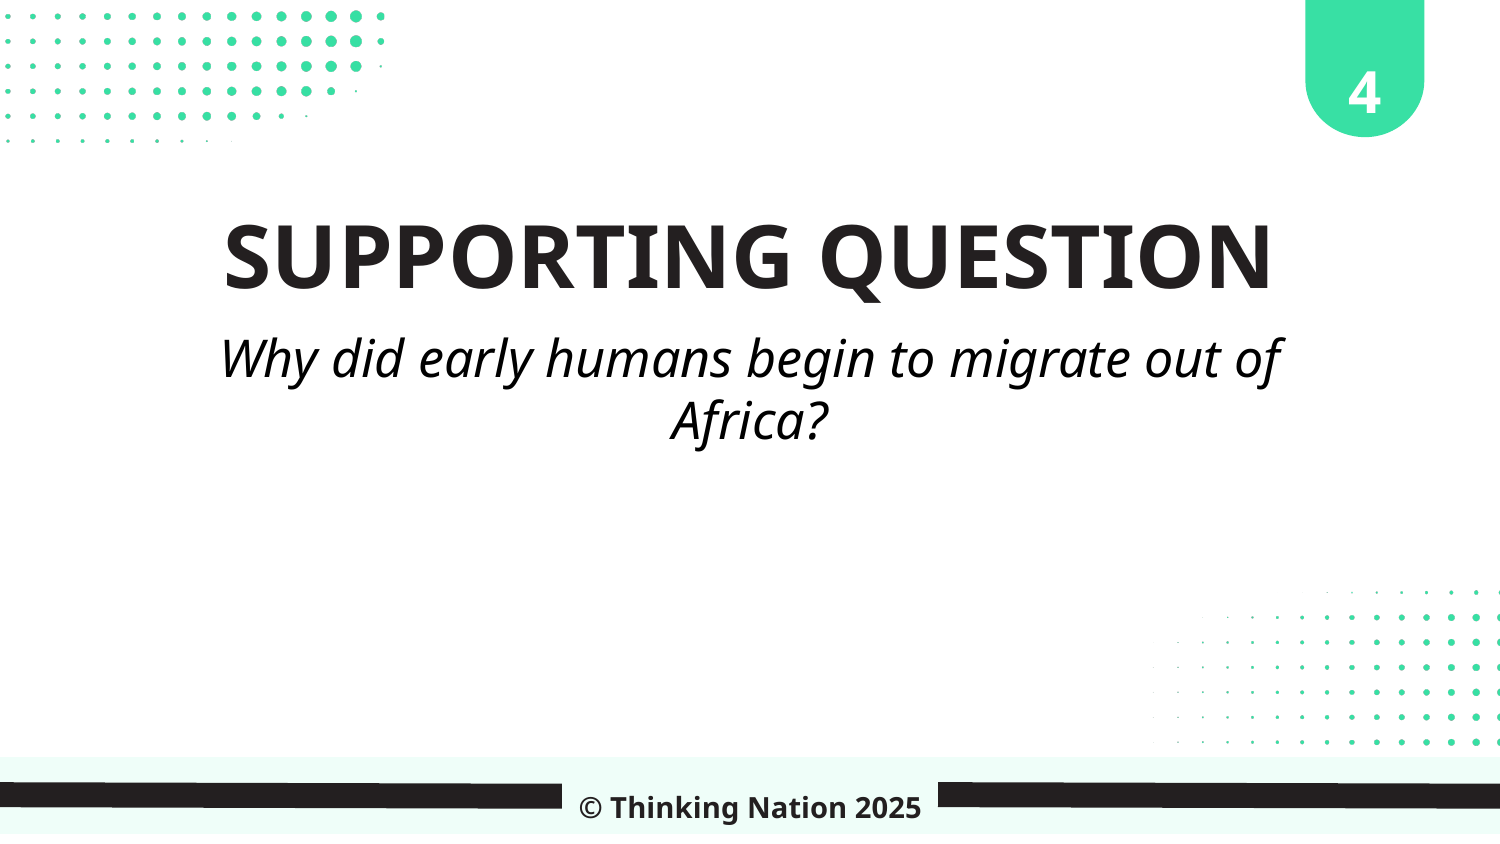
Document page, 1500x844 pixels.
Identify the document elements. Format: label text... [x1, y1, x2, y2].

text_box [1128, 590, 1500, 755]
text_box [0, 756, 1500, 835]
text_box SUPPORTING QUESTION [209, 159, 1291, 307]
text_box [0, 0, 385, 144]
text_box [1300, 0, 1430, 138]
text_box Why did early humans begin to migrate out of Africa? [146, 324, 1353, 451]
